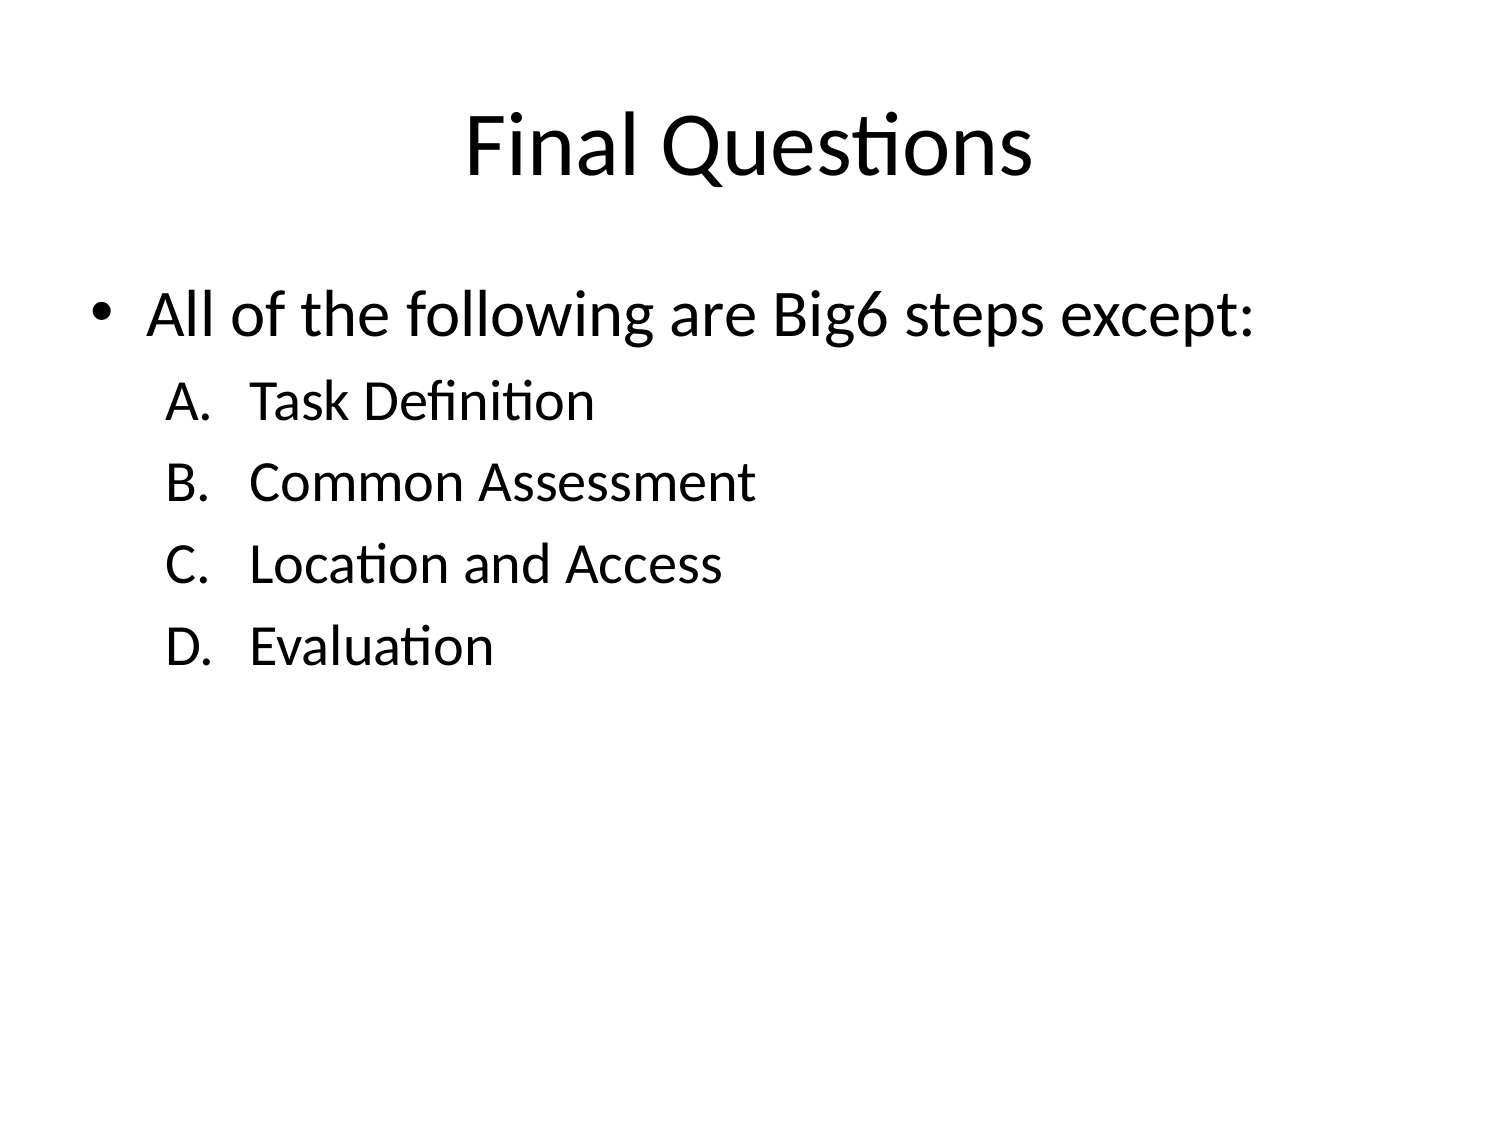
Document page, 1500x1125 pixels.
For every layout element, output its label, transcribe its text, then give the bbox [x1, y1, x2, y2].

list All of the following are Big6 steps except: Task Definition Common Assessment Location and Access Evaluation [75, 262, 1425, 1005]
title Final Questions [75, 45, 1425, 233]
